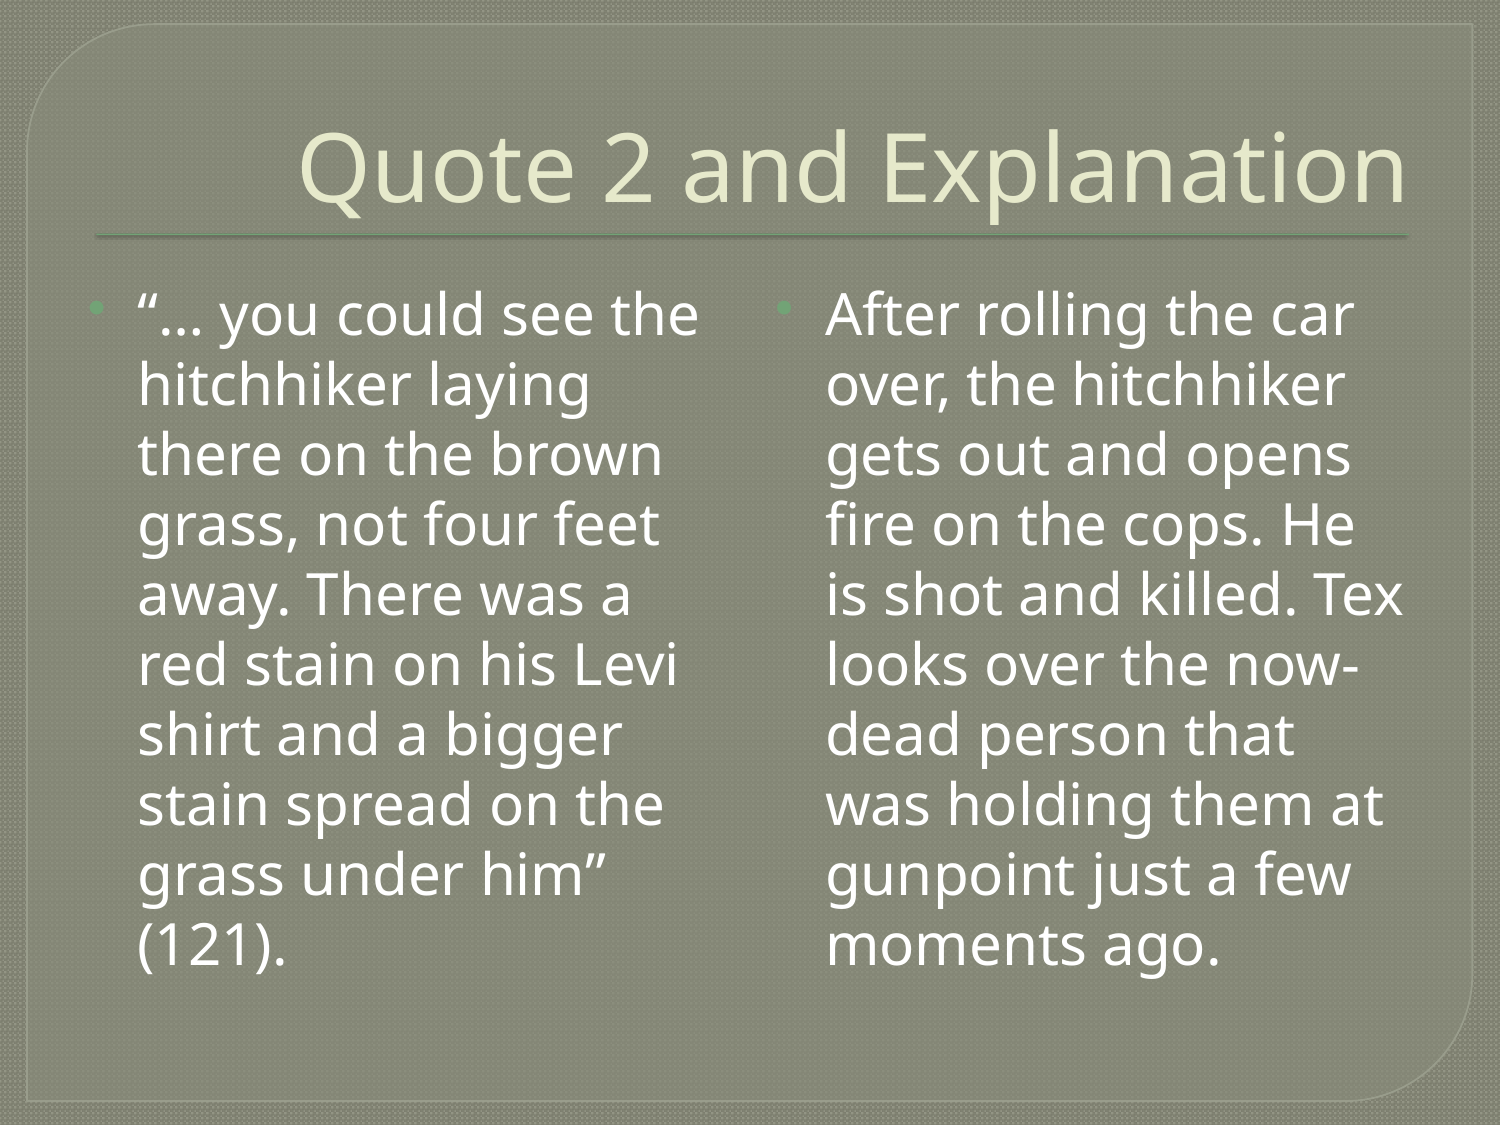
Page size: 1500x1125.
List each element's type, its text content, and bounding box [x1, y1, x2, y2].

list “… you could see the hitchhiker laying there on the brown grass, not four feet away. There was a red stain on his Levi shirt and a bigger stain spread on the grass under him” (121). [75, 270, 738, 1013]
list After rolling the car over, the hitchhiker gets out and opens fire on the cops. He is shot and killed. Tex looks over the now-dead person that was holding them at gunpoint just a few moments ago. [762, 270, 1425, 1013]
title Quote 2 and Explanation [75, 41, 1425, 230]
